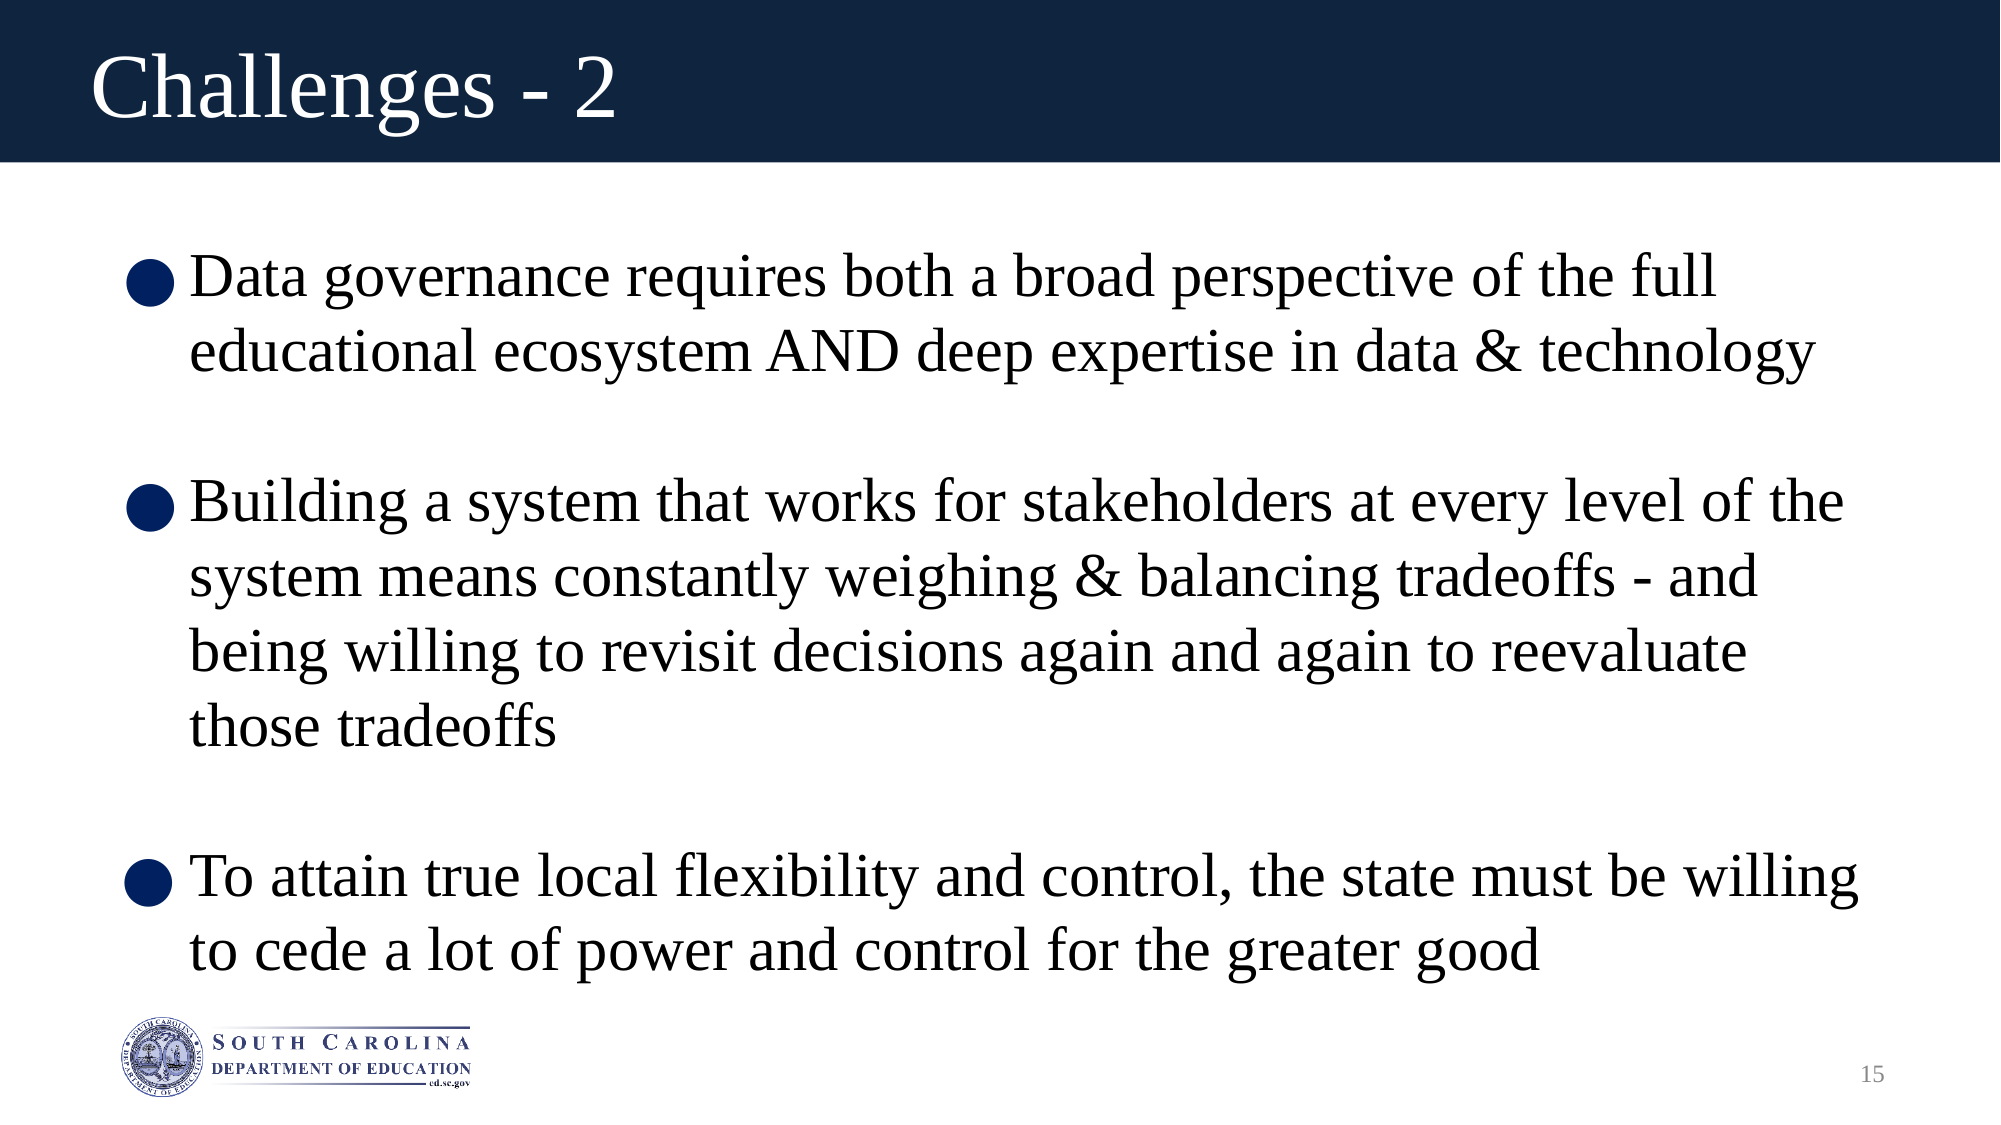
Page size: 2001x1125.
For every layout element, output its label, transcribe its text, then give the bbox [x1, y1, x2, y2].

list Data governance requires both a broad perspective of the full educational ecosystem AND deep expertise in data & technology Building a system that works for stakeholders at every level of the system means constantly weighing & balancing tradeoffs - and being willing to revisit decisions again and again to reevaluate those tradeoffs To attain true local flexibility and control, the state must be willing to cede a lot of power and control for the greater good [99, 226, 1900, 875]
picture [99, 1004, 493, 1110]
title Challenges - 2 [0, 0, 2000, 163]
slide_number 15 [1433, 1042, 1900, 1103]
